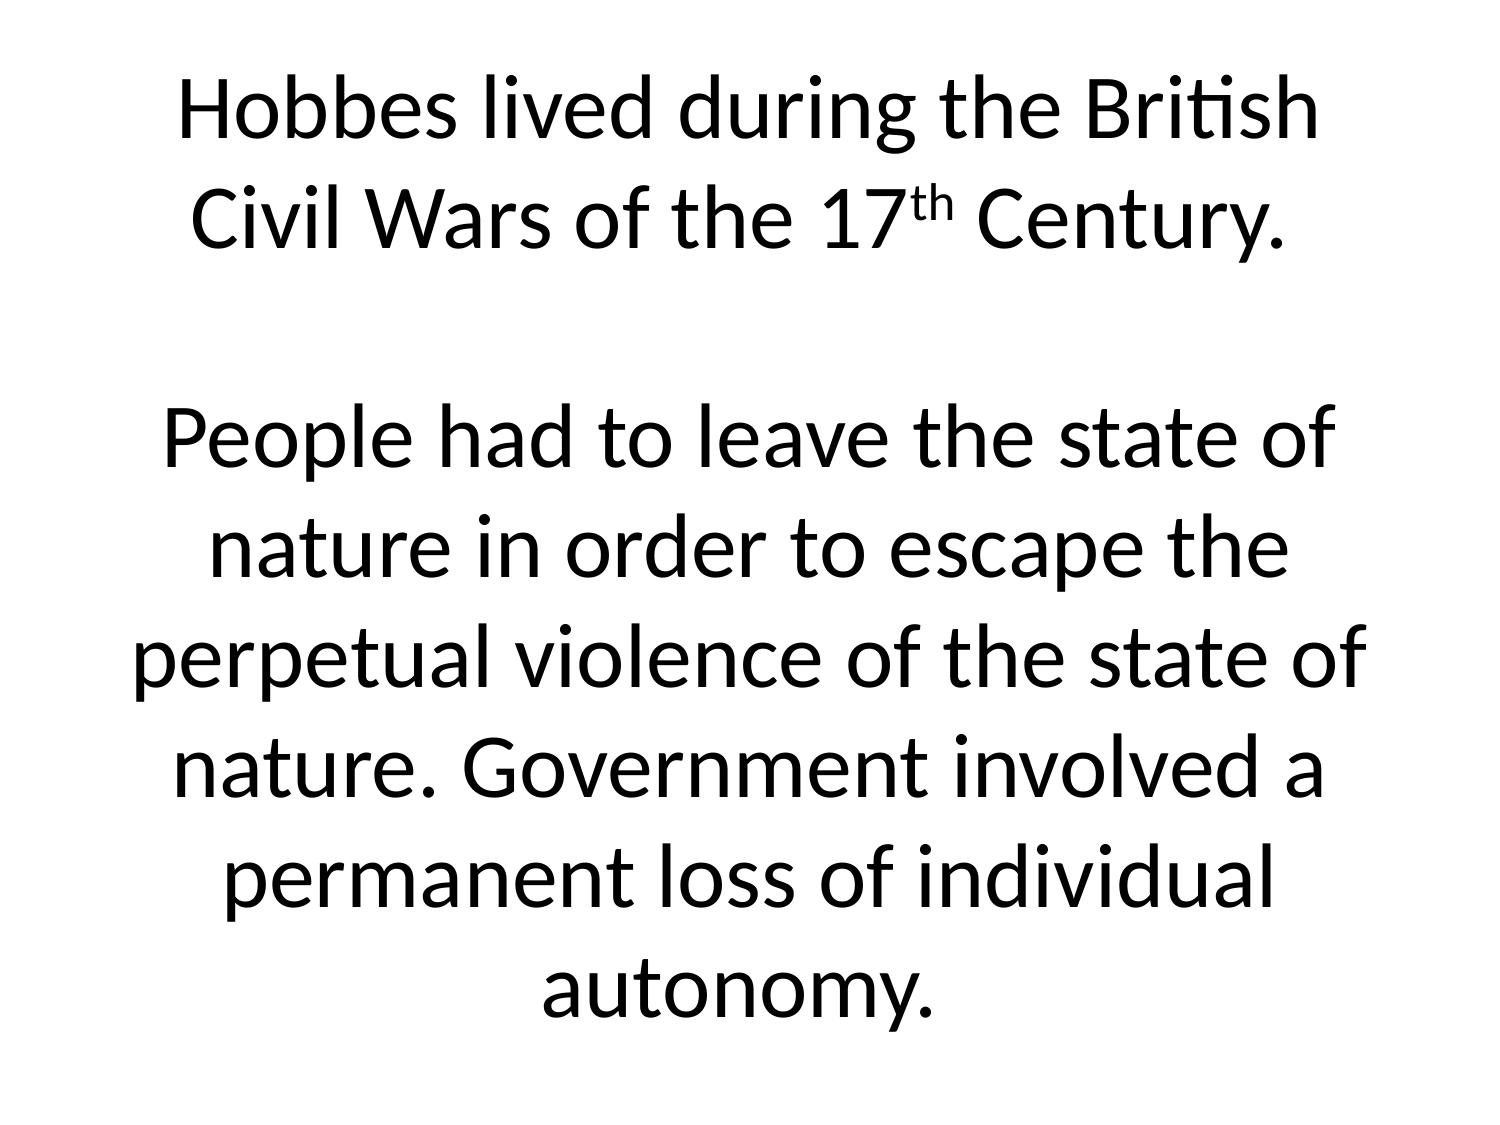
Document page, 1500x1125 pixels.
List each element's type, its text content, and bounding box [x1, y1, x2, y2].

title Hobbes lived during the British Civil Wars of the 17th Century. People had to leave the state of nature in order to escape the perpetual violence of the state of nature. Government involved a permanent loss of individual autonomy. [74, 44, 1426, 1038]
